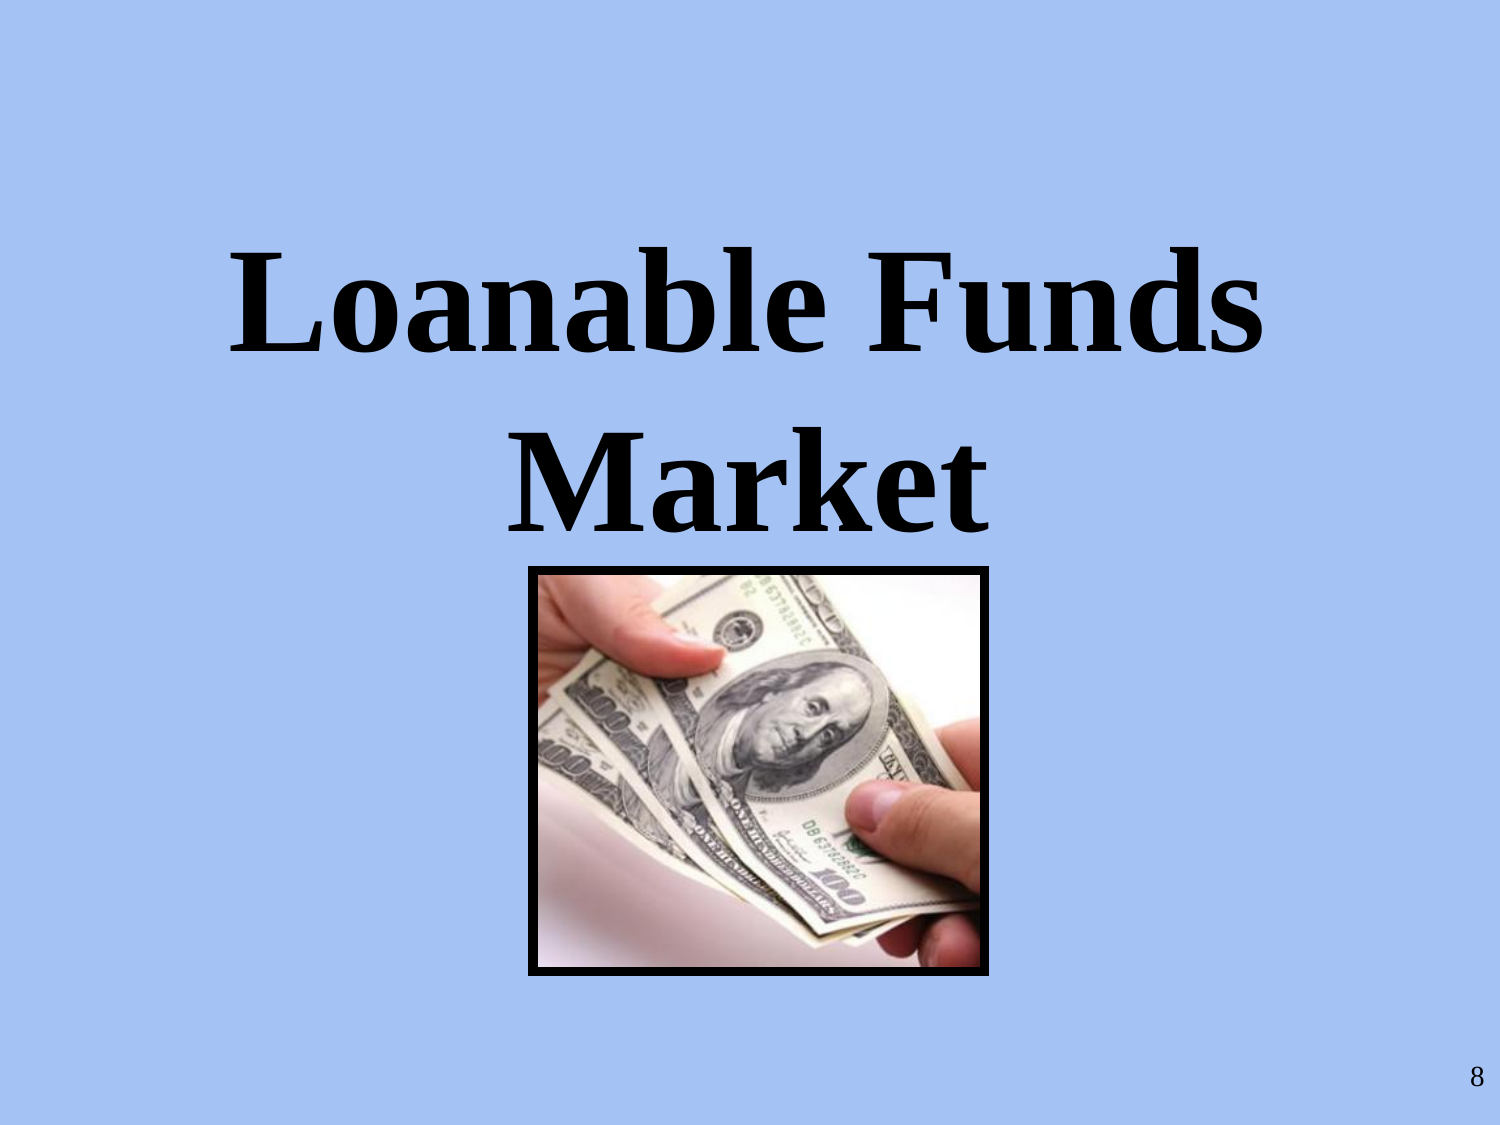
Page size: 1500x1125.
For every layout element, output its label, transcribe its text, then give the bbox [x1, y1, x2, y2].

table_header [408, 240, 791, 522]
text_box ‹#› [1187, 1049, 1500, 1125]
picture [537, 574, 981, 967]
title Loanable Funds Market [791, 287, 1386, 475]
title Loanable Funds Market [110, 287, 408, 475]
